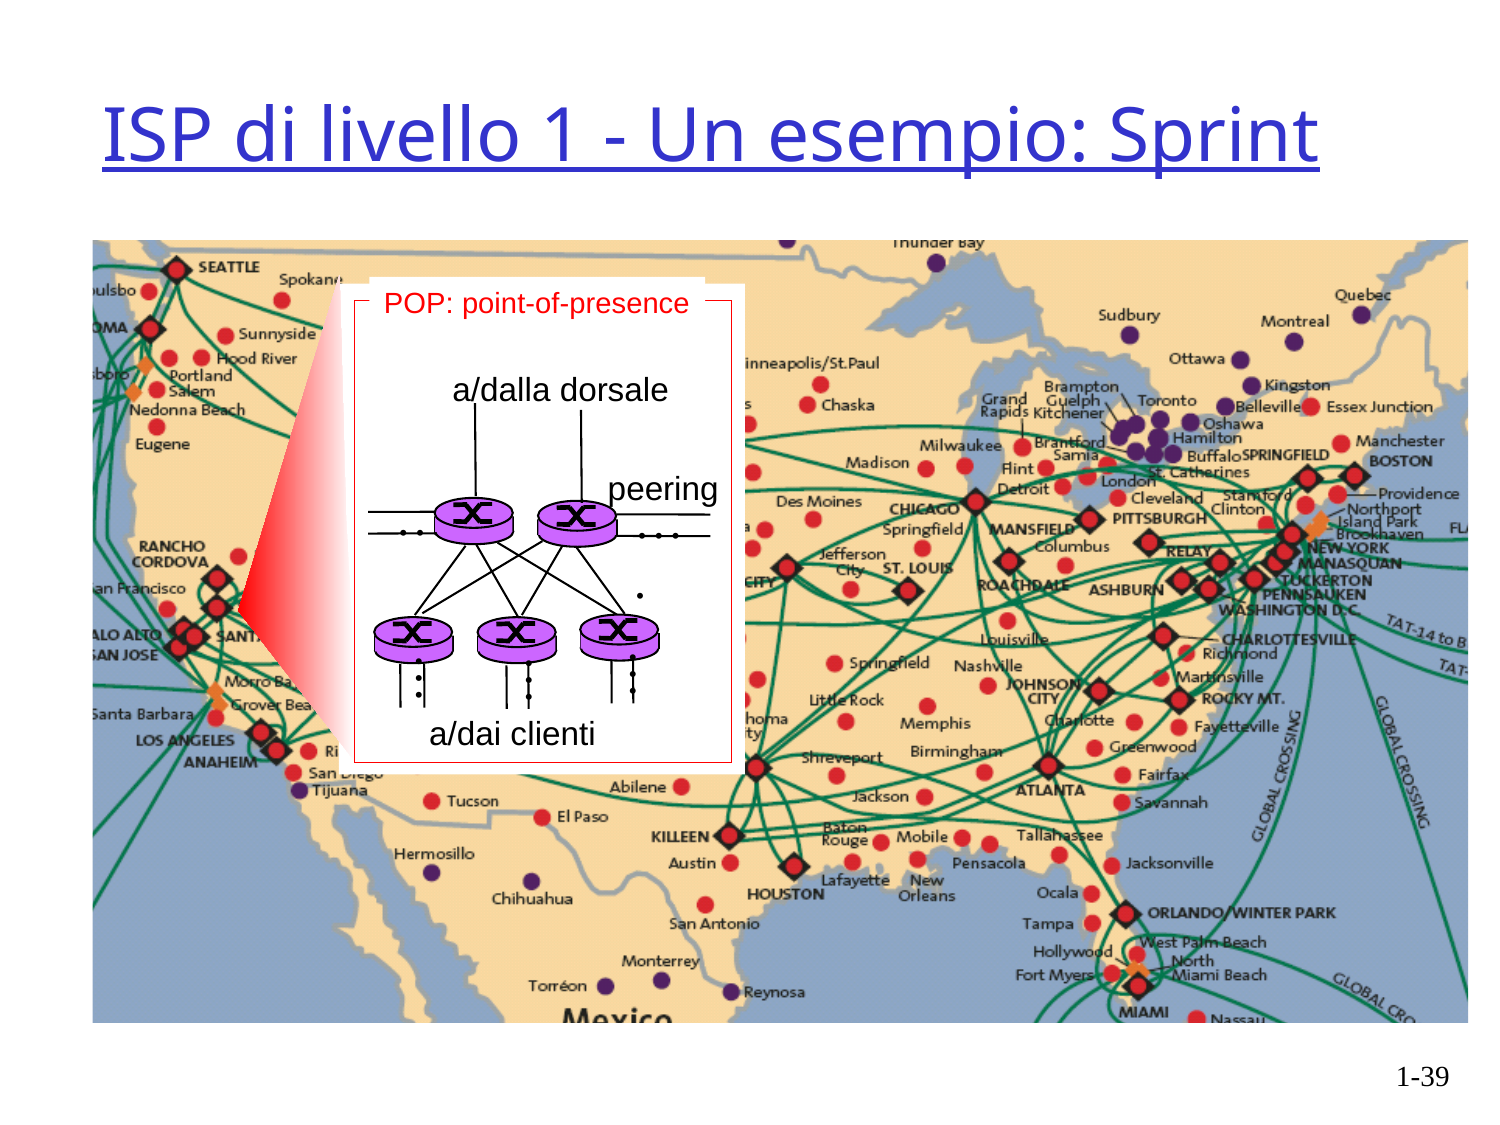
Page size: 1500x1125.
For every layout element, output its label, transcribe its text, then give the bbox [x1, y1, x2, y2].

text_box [238, 274, 746, 775]
slide_number 1-39 [1362, 1049, 1465, 1125]
picture [92, 240, 1469, 1023]
title ISP di livello 1 - Un esempio: Sprint [87, 37, 1433, 226]
